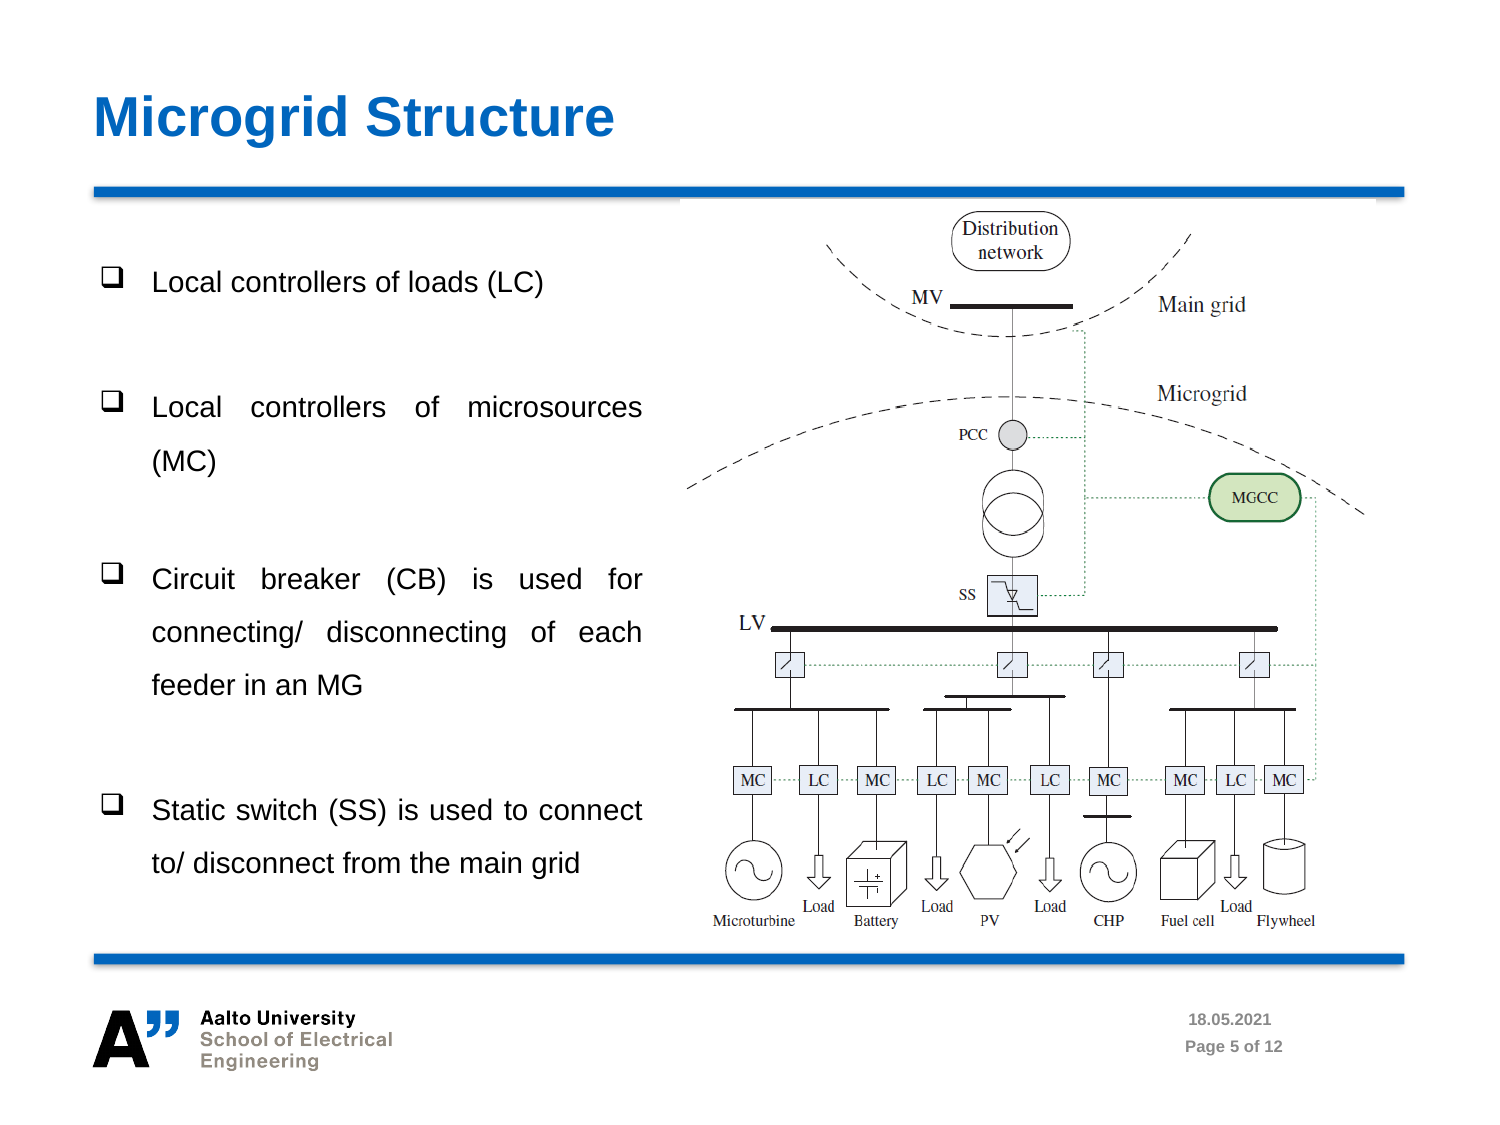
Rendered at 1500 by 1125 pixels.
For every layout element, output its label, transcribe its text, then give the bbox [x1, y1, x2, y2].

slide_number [1188, 1008, 1441, 1036]
picture [679, 199, 1376, 950]
list Local controllers of loads (LC) Local controllers of microsources (MC) Circuit breaker (CB) is used for connecting/ disconnecting of each feeder in an MG Static switch (SS) is used to connect to/ disconnect from the main grid [99, 245, 643, 925]
title Microgrid Structure [93, 80, 1369, 228]
picture [35, 953, 449, 1125]
slide_number Page 5 of 12 [1185, 1035, 1439, 1066]
